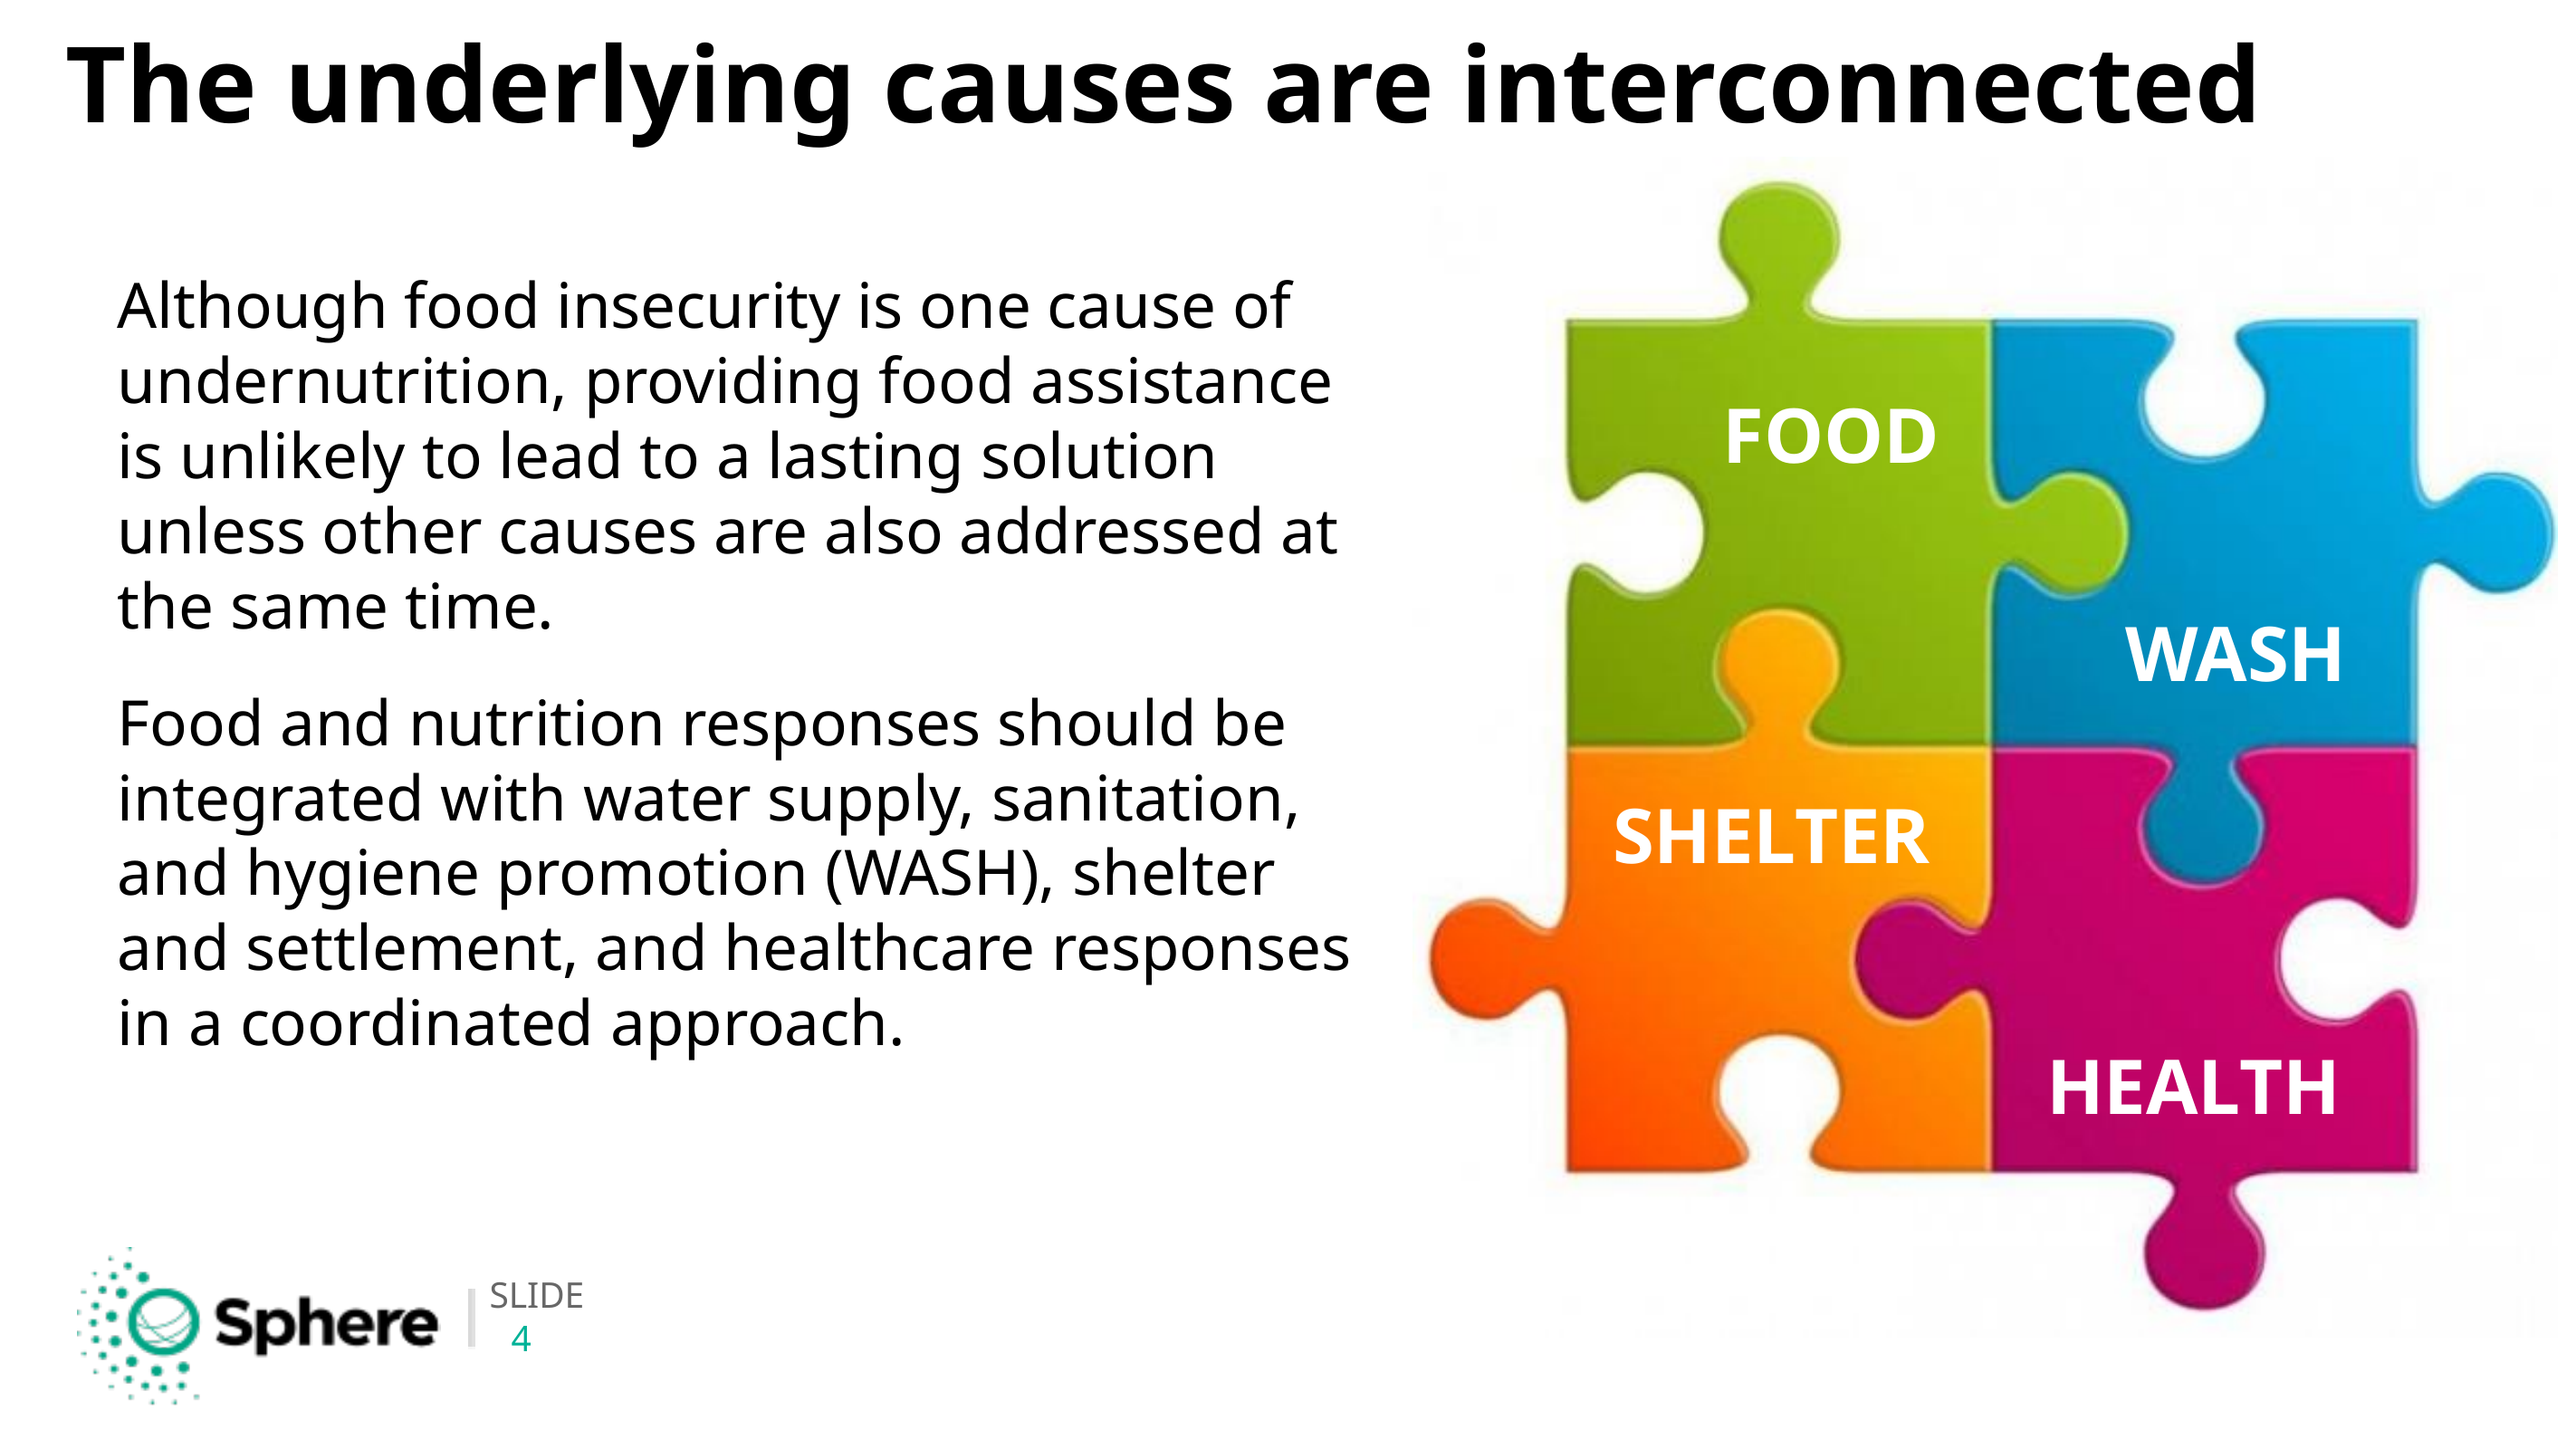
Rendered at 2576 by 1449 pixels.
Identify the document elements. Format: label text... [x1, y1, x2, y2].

picture [468, 1289, 479, 1349]
list Although food insecurity is one cause of undernutrition, providing food assistance is unlikely to lead to a lasting solution unless other causes are also addressed at the same time. Food and nutrition responses should be integrated with water supply, sanitation, and hygiene promotion (WASH), shelter and settlement, and healthcare responses in a coordinated approach. [110, 257, 1368, 1085]
picture [77, 1247, 441, 1407]
slide_number 4 [503, 1308, 563, 1367]
title The underlying causes are interconnected [57, 10, 2446, 179]
picture [1412, 157, 2559, 1338]
